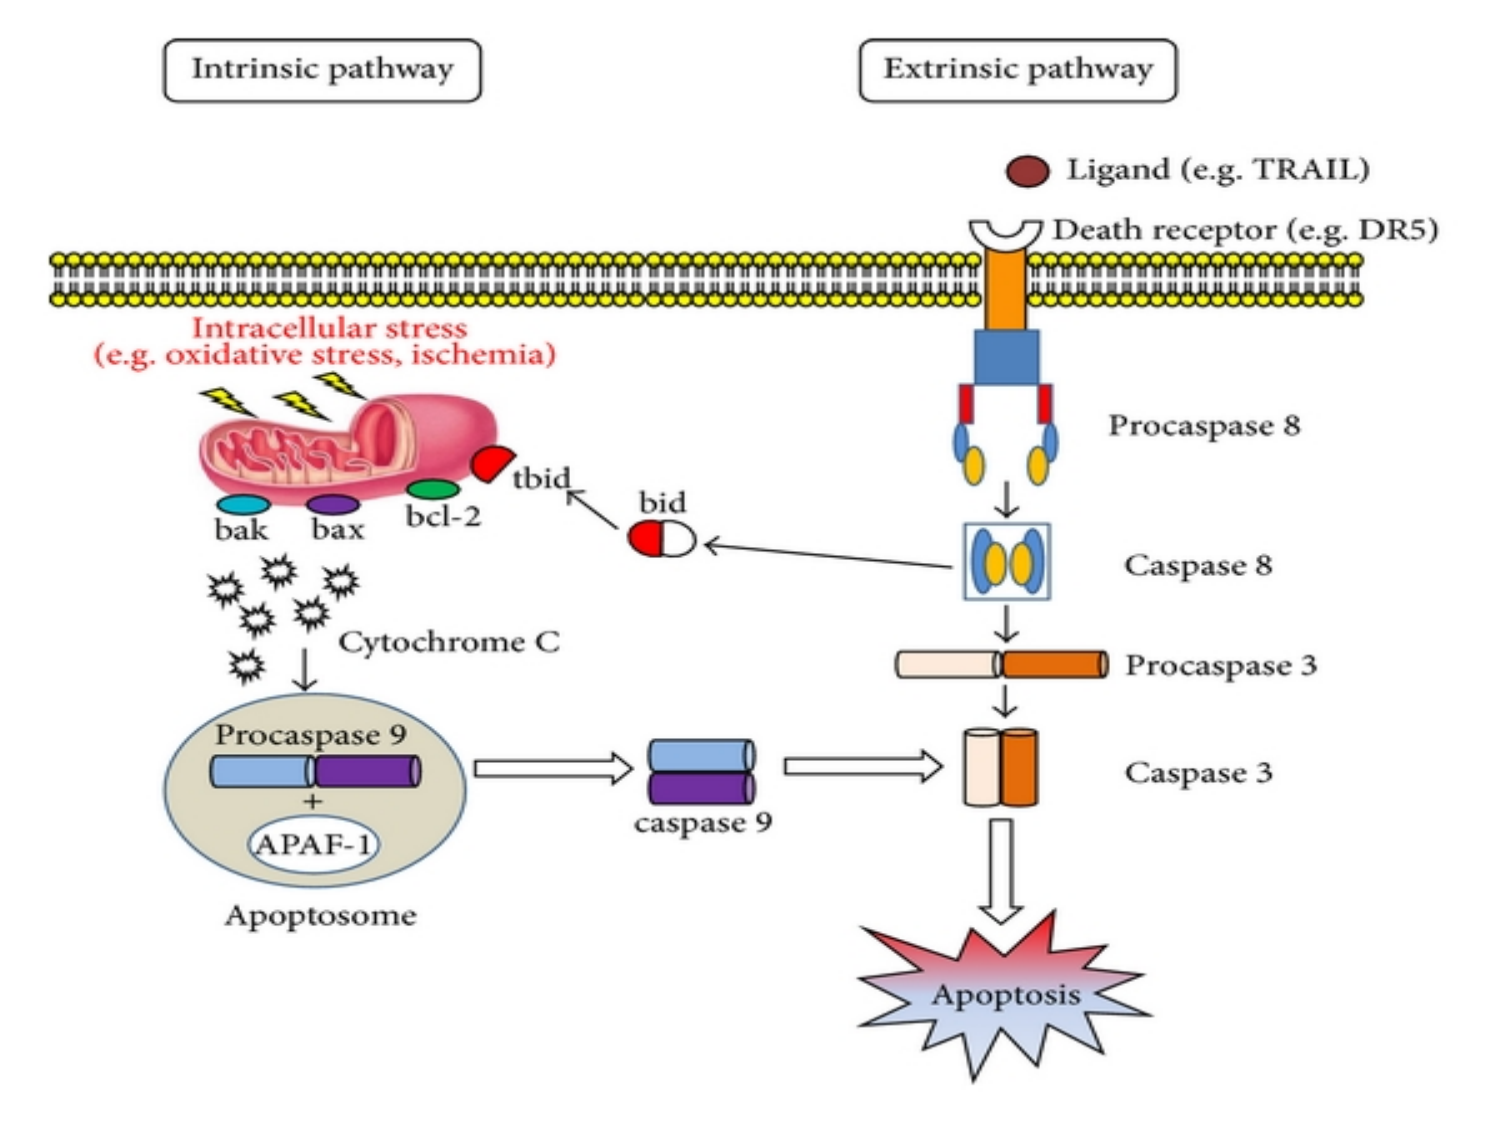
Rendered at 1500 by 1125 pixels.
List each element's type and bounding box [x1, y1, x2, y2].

list [0, 0, 1500, 1125]
